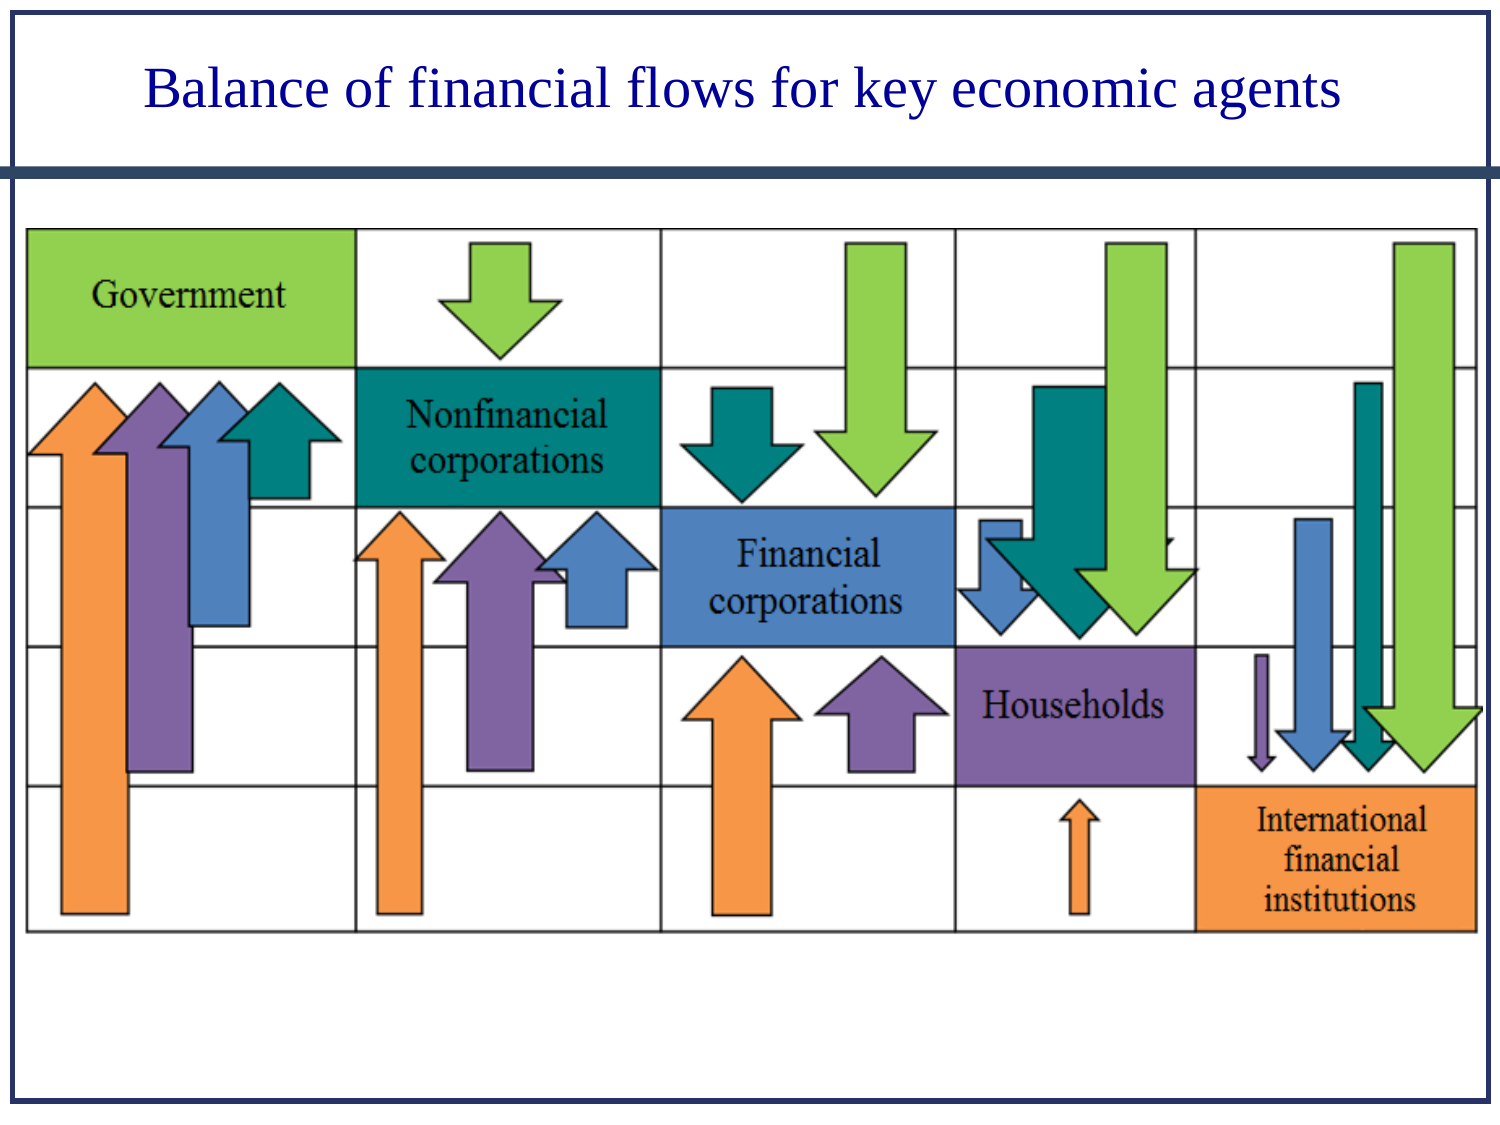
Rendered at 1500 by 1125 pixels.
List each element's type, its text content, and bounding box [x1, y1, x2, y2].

title Balance of financial flows for key economic agents [74, 7, 1426, 12]
picture [25, 227, 1483, 941]
text_box [12, 12, 1489, 172]
text_box [12, 173, 1489, 1101]
